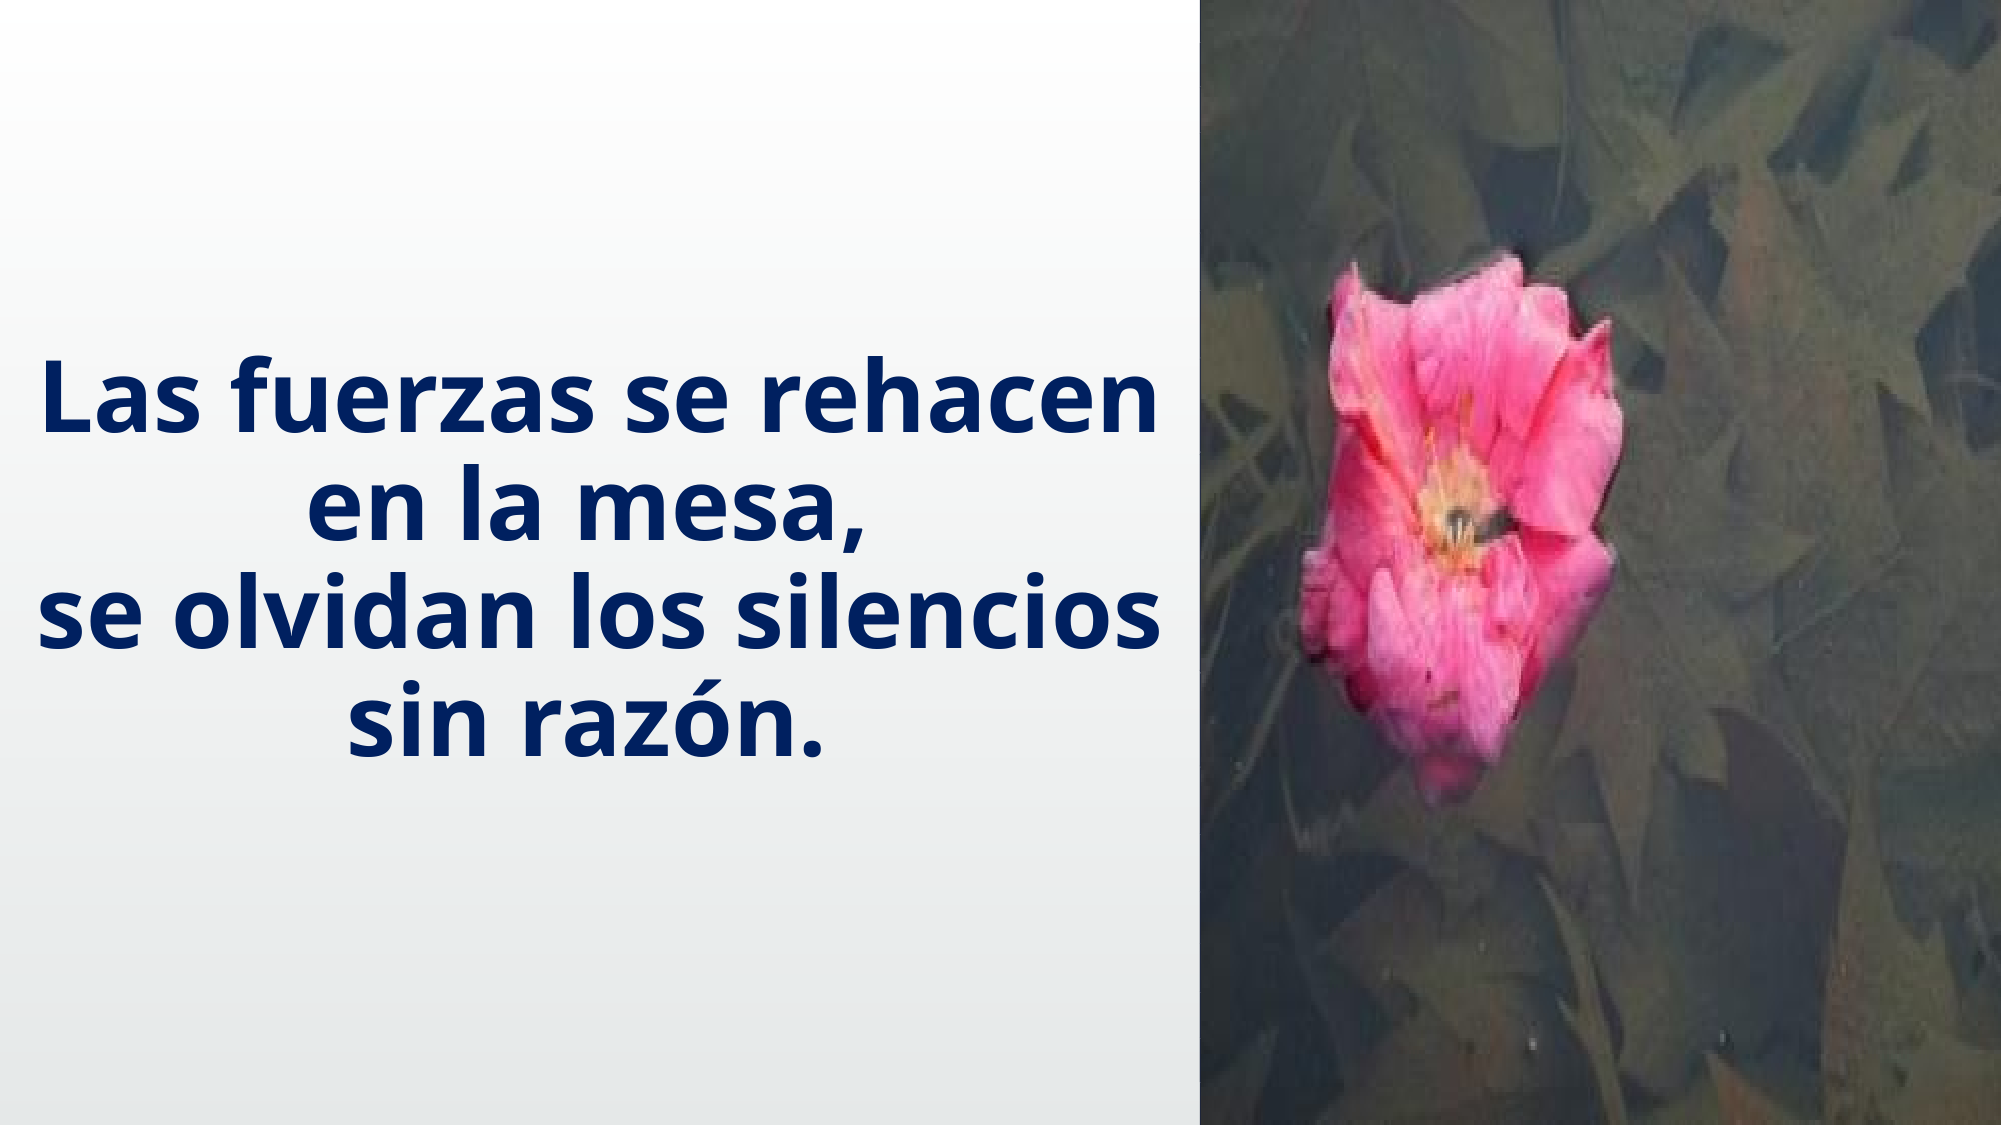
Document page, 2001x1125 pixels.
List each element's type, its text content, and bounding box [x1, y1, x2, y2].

title Las fuerzas se rehacen en la mesa, se olvidan los silencios sin razón. [0, 0, 1200, 1125]
picture [1200, 0, 2001, 1125]
